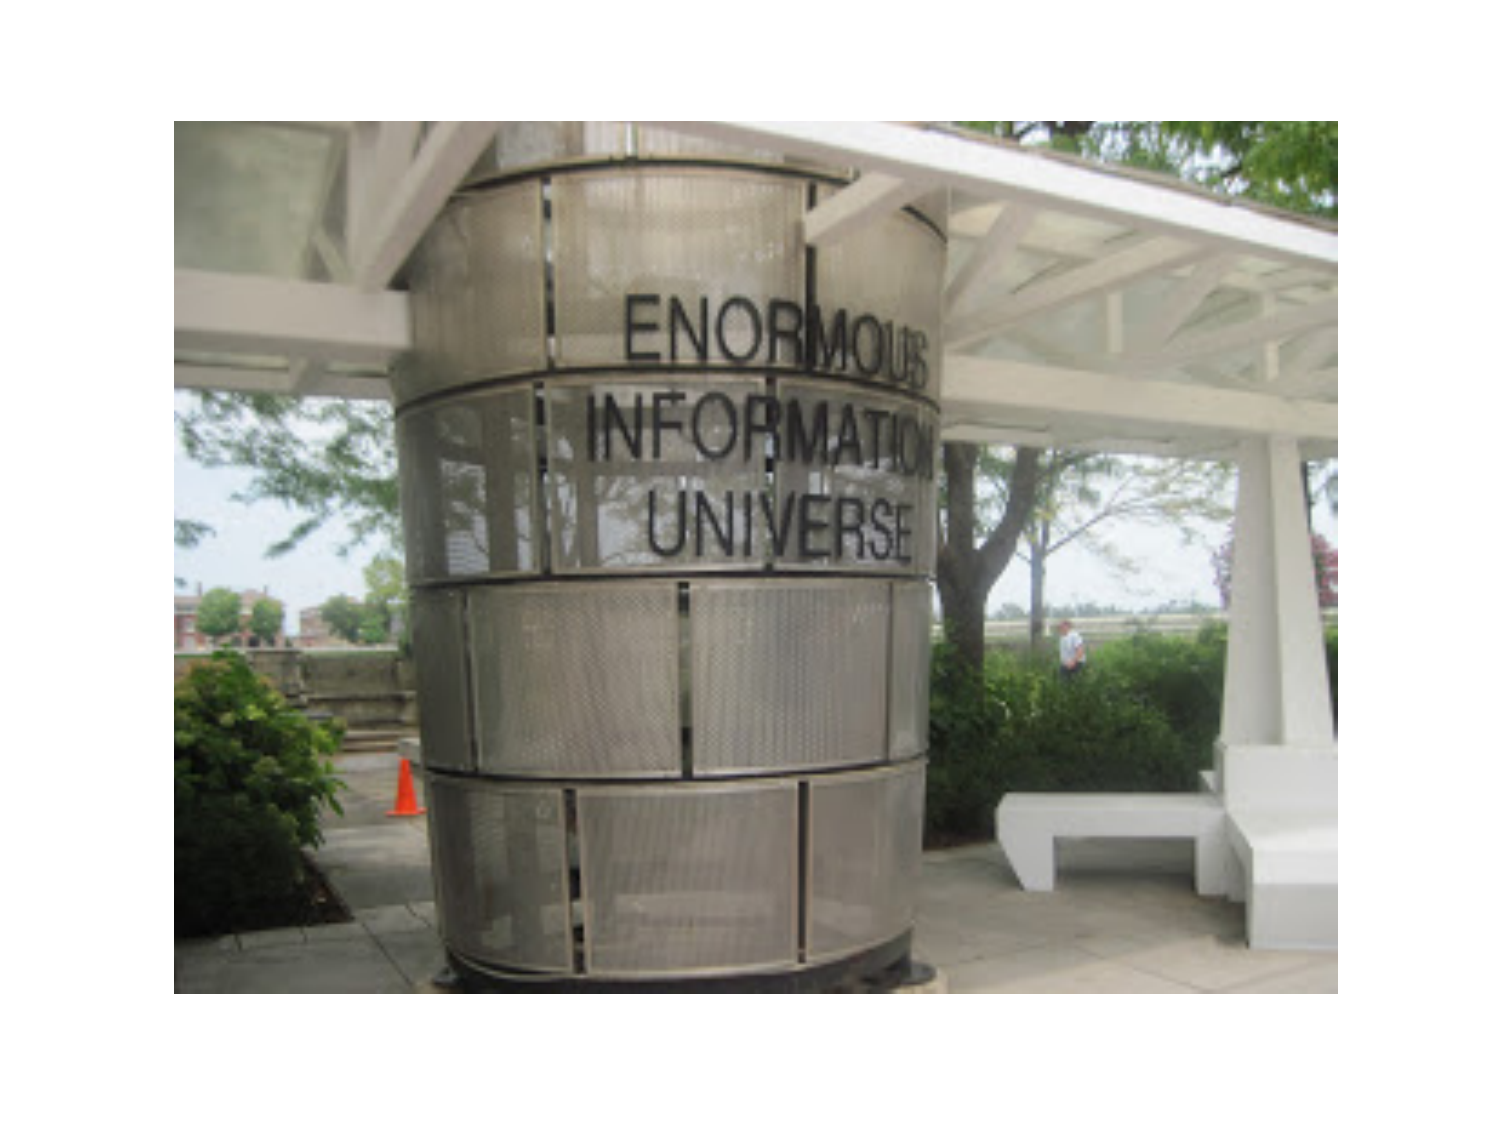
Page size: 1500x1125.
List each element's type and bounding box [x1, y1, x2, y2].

picture [174, 121, 1338, 994]
